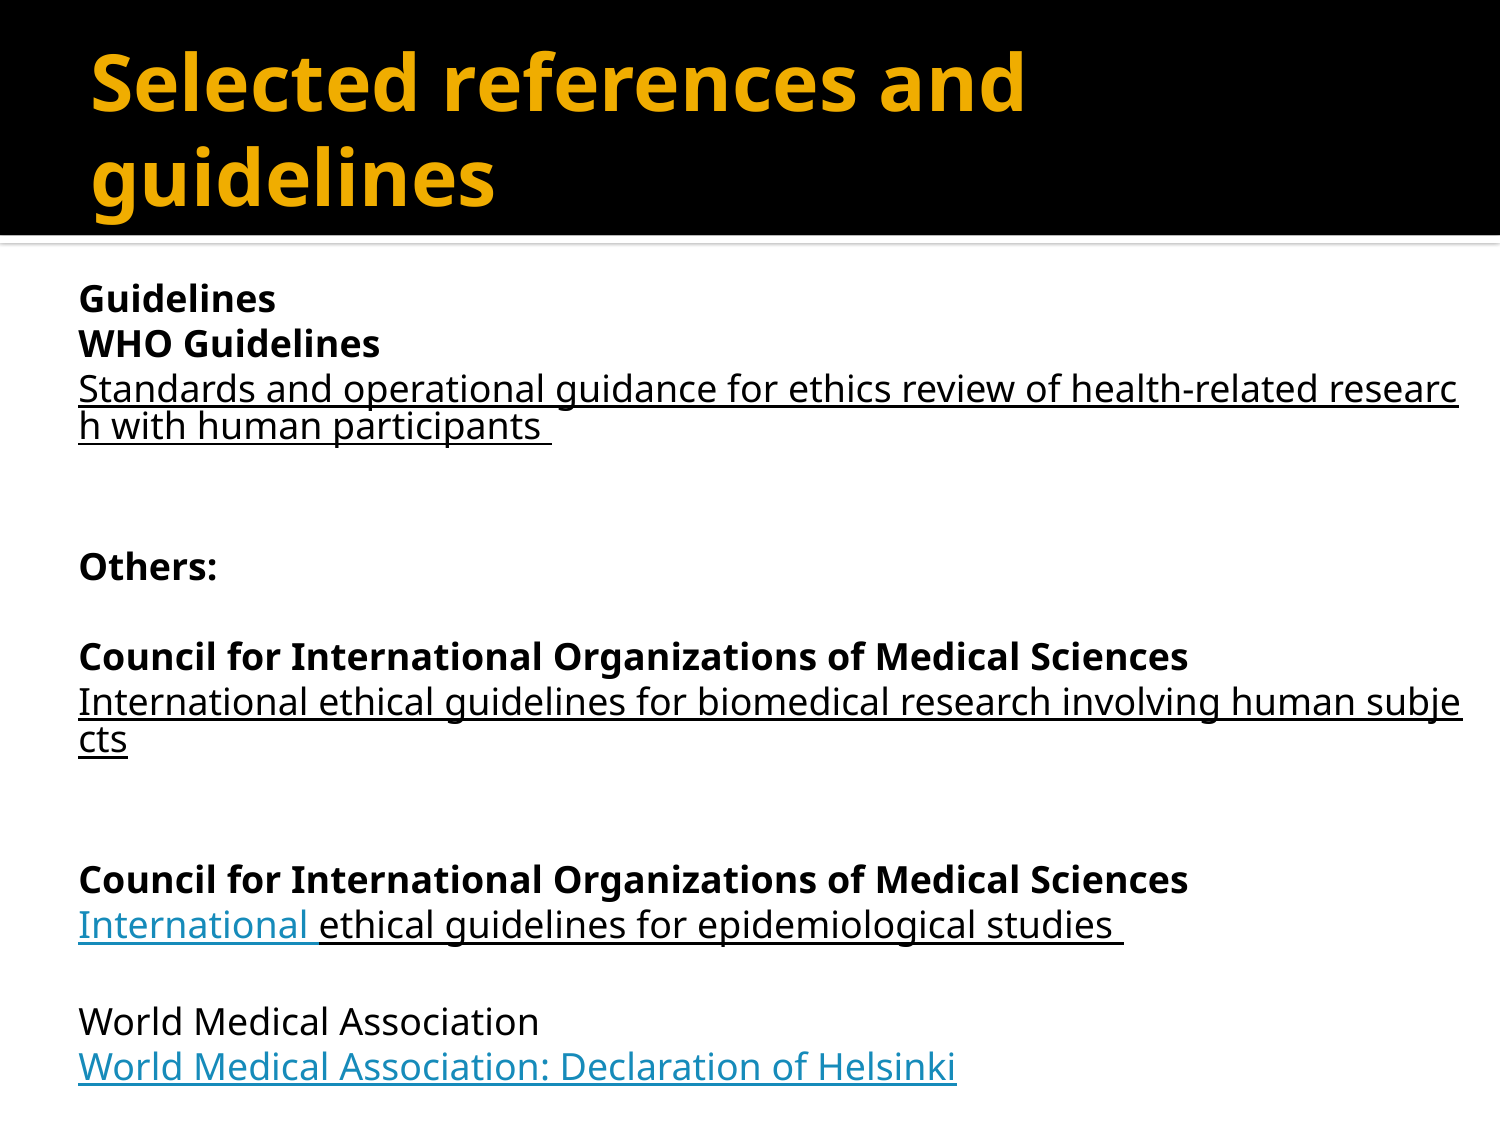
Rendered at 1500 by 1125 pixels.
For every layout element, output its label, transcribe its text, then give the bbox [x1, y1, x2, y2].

title Selected references and guidelines [75, 24, 1425, 231]
text_box Guidelines WHO Guidelines Standards and operational guidance for ethics review of health-related research with human participants Others: Council for International Organizations of Medical Sciences International ethical guidelines for biomedical research involving human subjects Council for International Organizations of Medical Sciences International ethical guidelines for epidemiological studies World Medical Association World Medical Association: Declaration of Helsinki [63, 267, 1481, 1026]
